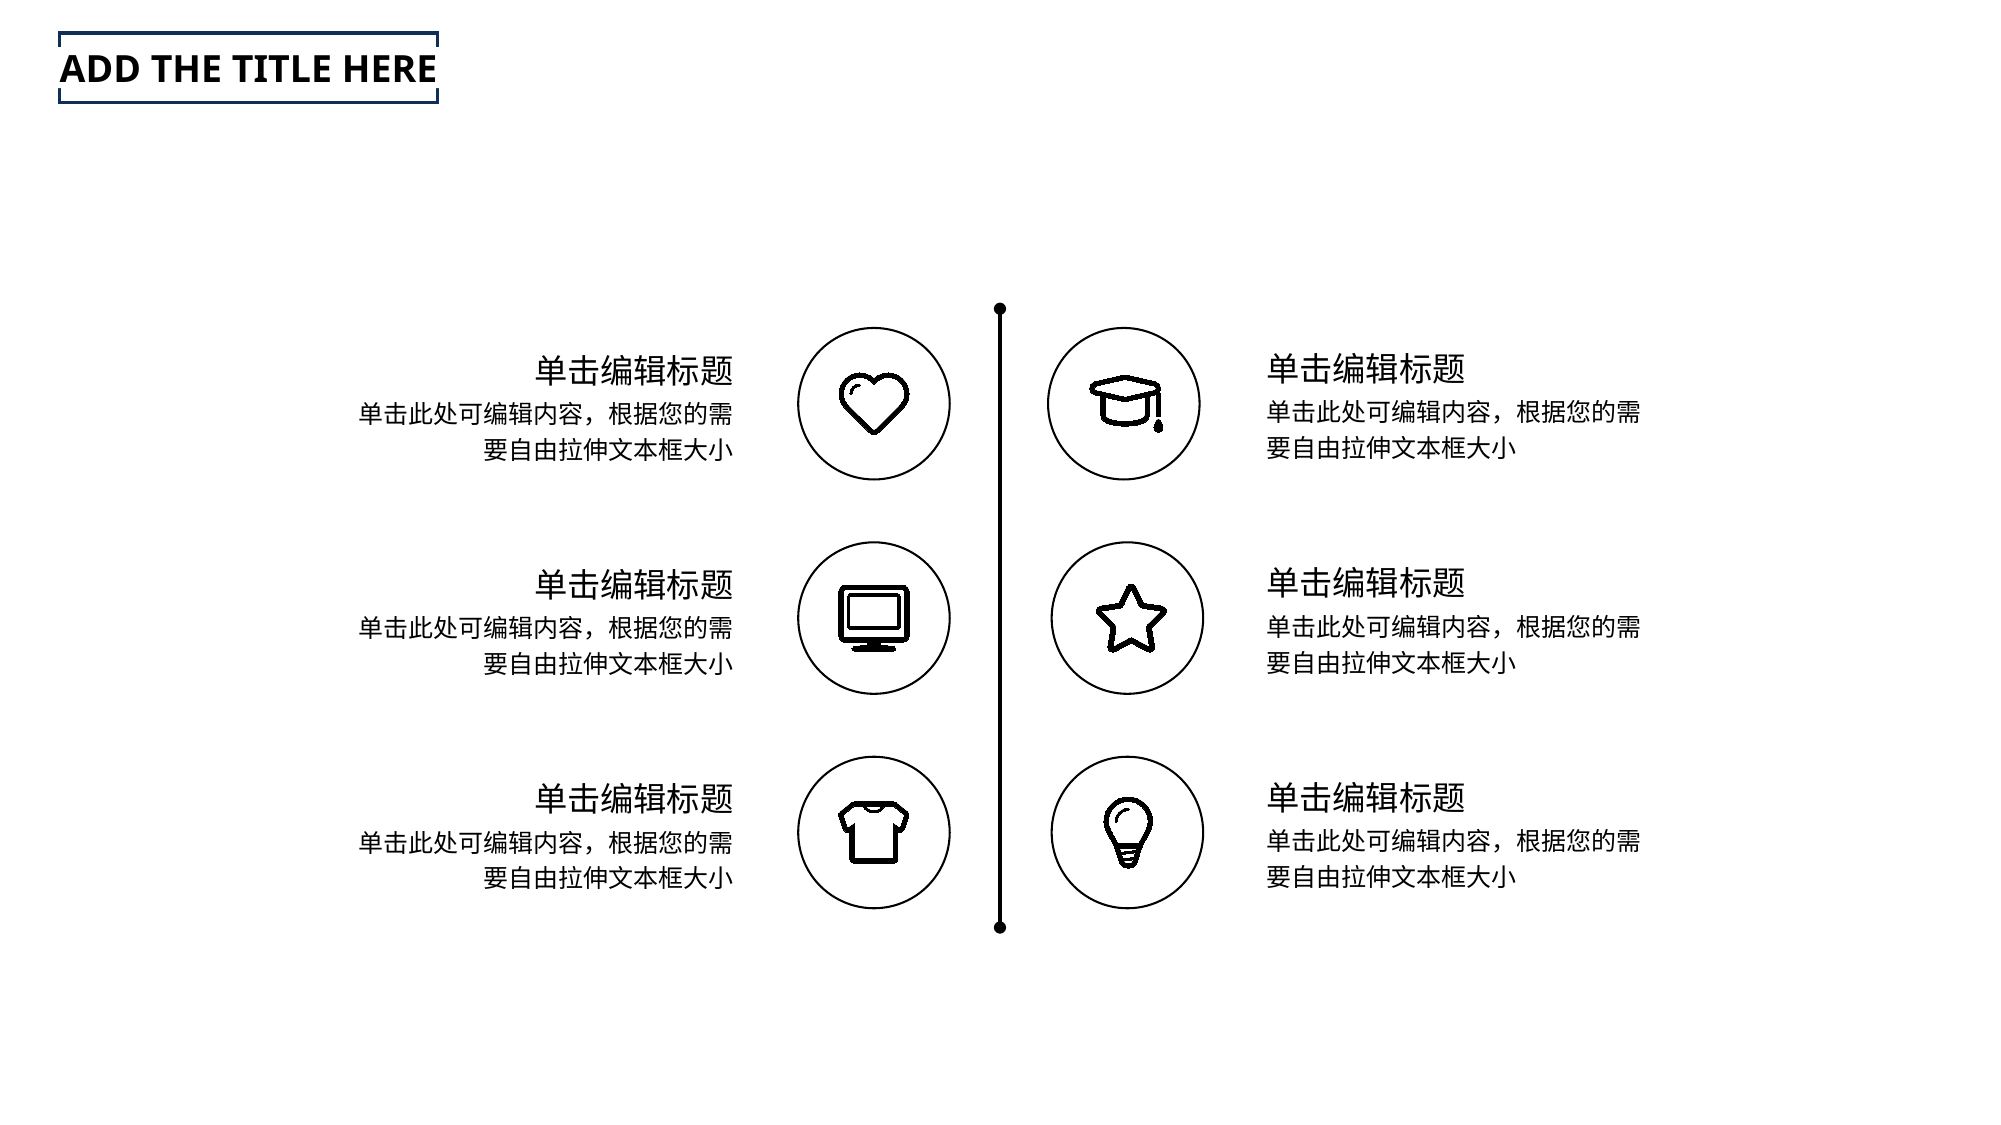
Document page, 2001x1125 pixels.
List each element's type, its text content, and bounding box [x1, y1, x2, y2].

text_box 单击编辑标题 [1266, 554, 1497, 603]
text_box 单击编辑标题 [1266, 340, 1497, 388]
text_box [1050, 755, 1205, 910]
text_box 单击此处可编辑内容，根据您的需要自由拉伸文本框大小 [350, 392, 734, 465]
text_box [838, 801, 909, 864]
text_box [797, 755, 951, 910]
text_box [797, 326, 951, 481]
text_box 单击编辑标题 [503, 770, 734, 819]
text_box [1050, 541, 1205, 695]
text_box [1089, 374, 1163, 433]
text_box 单击此处可编辑内容，根据您的需要自由拉伸文本框大小 [350, 821, 734, 893]
text_box 单击编辑标题 [503, 341, 734, 390]
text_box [838, 585, 910, 652]
text_box 单击此处可编辑内容，根据您的需要自由拉伸文本框大小 [1266, 819, 1650, 892]
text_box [1103, 796, 1153, 869]
text_box 单击此处可编辑内容，根据您的需要自由拉伸文本框大小 [1266, 390, 1650, 463]
text_box 单击此处可编辑内容，根据您的需要自由拉伸文本框大小 [350, 606, 734, 679]
text_box 单击编辑标题 [503, 556, 734, 604]
text_box [797, 541, 951, 695]
text_box [1047, 326, 1201, 481]
text_box [1096, 584, 1167, 653]
text_box 单击编辑标题 [1266, 768, 1497, 817]
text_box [0, 32, 498, 103]
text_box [838, 372, 910, 435]
text_box 单击此处可编辑内容，根据您的需要自由拉伸文本框大小 [1266, 605, 1650, 677]
